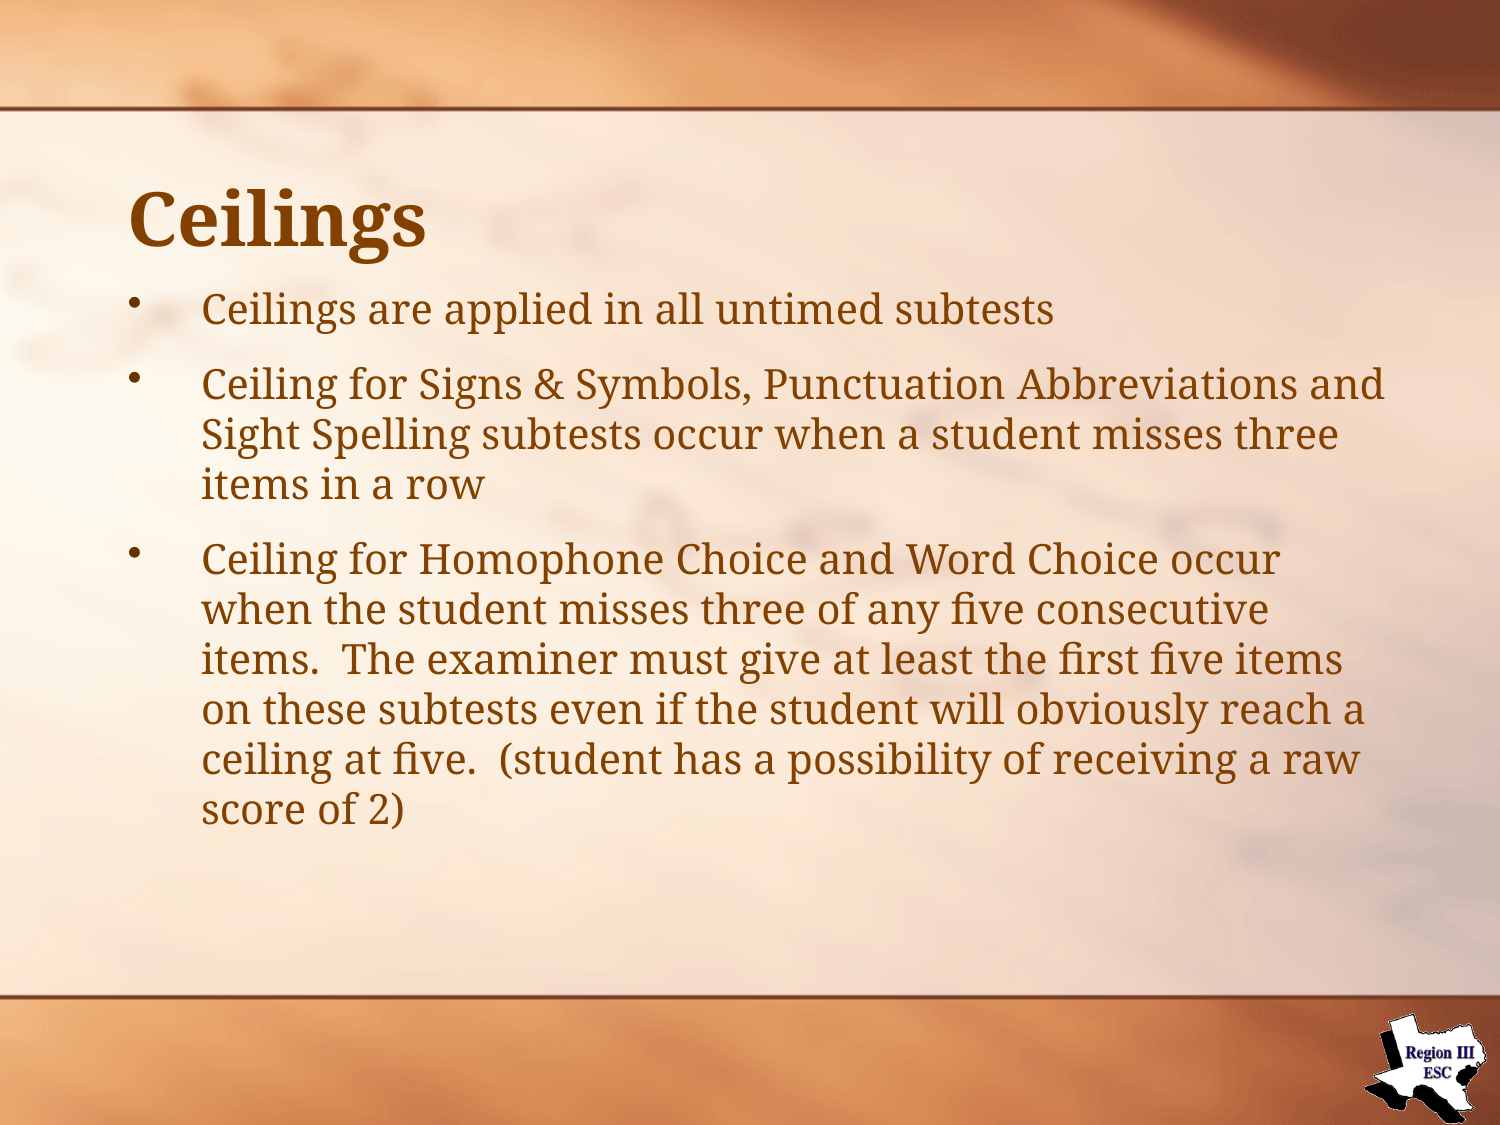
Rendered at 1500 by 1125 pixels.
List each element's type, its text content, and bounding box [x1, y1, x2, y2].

list Ceilings are applied in all untimed subtests Ceiling for Signs & Symbols, Punctuation Abbreviations and Sight Spelling subtests occur when a student misses three items in a row Ceiling for Homophone Choice and Word Choice occur when the student misses three of any five consecutive items. The examiner must give at least the first five items on these subtests even if the student will obviously reach a ceiling at five. (student has a possibility of receiving a raw score of 2) [112, 275, 1413, 950]
picture [0, 0, 1500, 1125]
title Ceilings [112, 125, 1413, 270]
